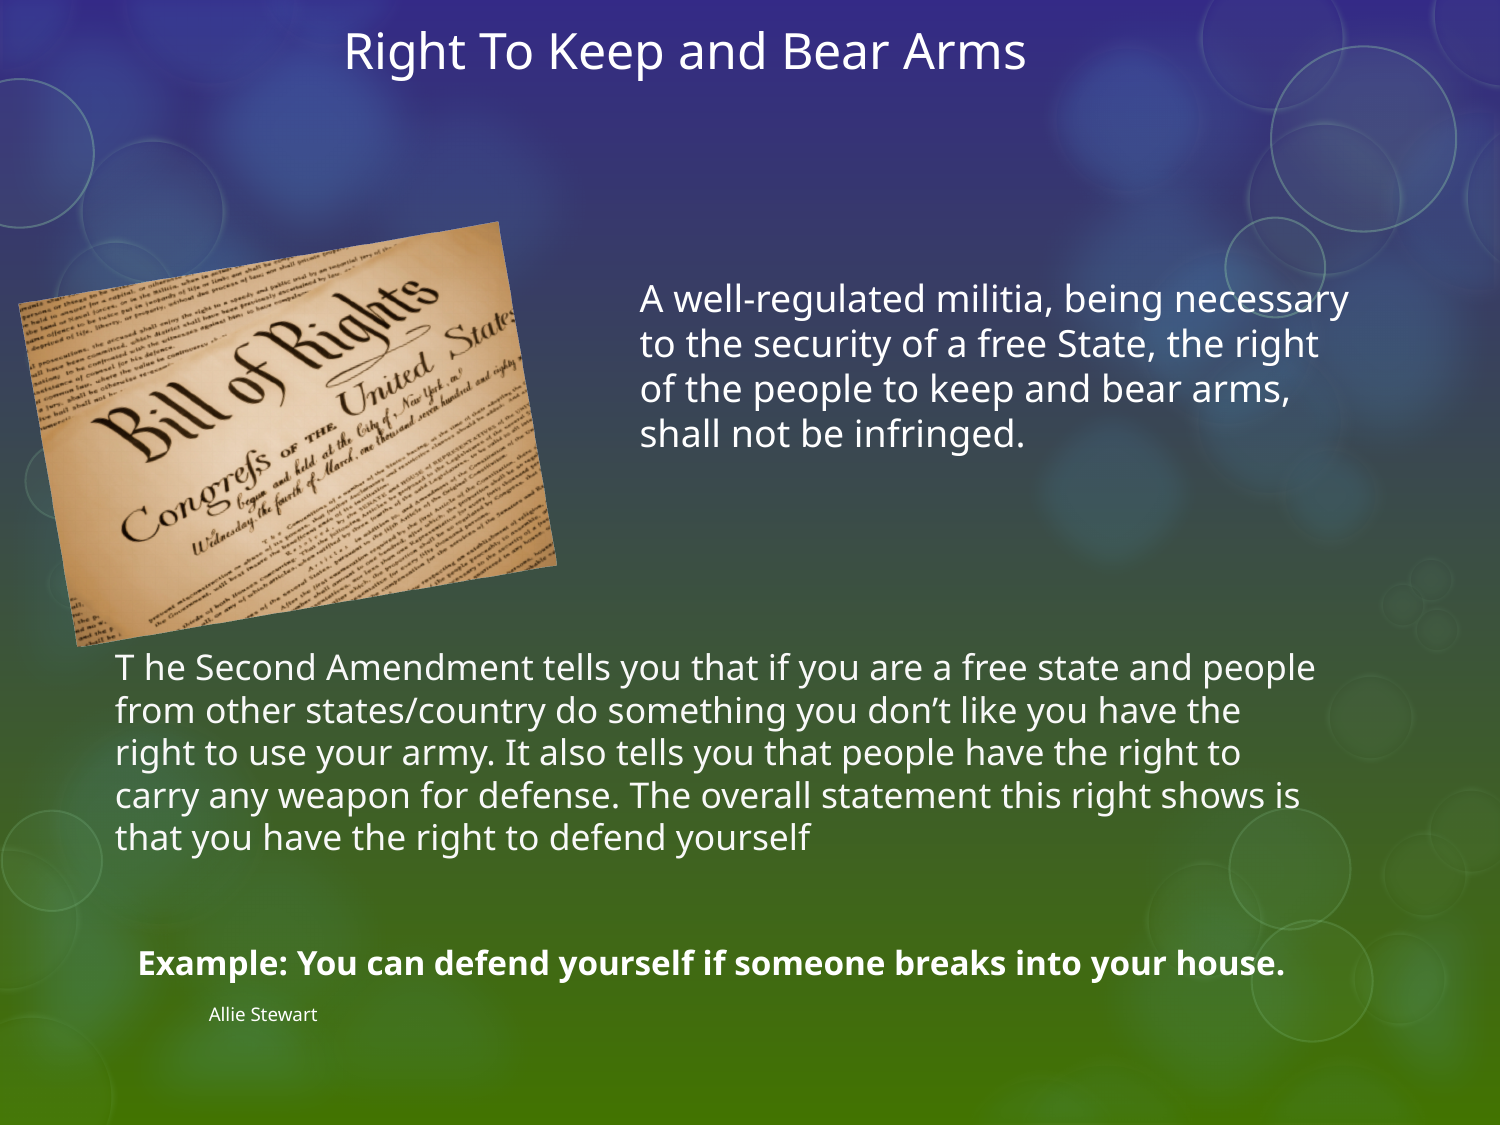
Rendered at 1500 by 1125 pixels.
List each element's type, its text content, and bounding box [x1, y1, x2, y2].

text_box Example: You can defend yourself if someone breaks into your house. [122, 934, 1310, 990]
footer Allie Stewart [193, 976, 1056, 1037]
subtitle T he Second Amendment tells you that if you are a free state and people from other states/country do something you don’t like you have the right to use your army. It also tells you that people have the right to carry any weapon for defense. The overall statement this right shows is that you have the right to defend yourself [99, 637, 1338, 888]
text_box A well-regulated militia, being necessary to the security of a free State, the right of the people to keep and bear arms, shall not be infringed. [624, 267, 1375, 462]
title Right To Keep and Bear Arms [328, 0, 1091, 88]
picture [19, 222, 556, 647]
